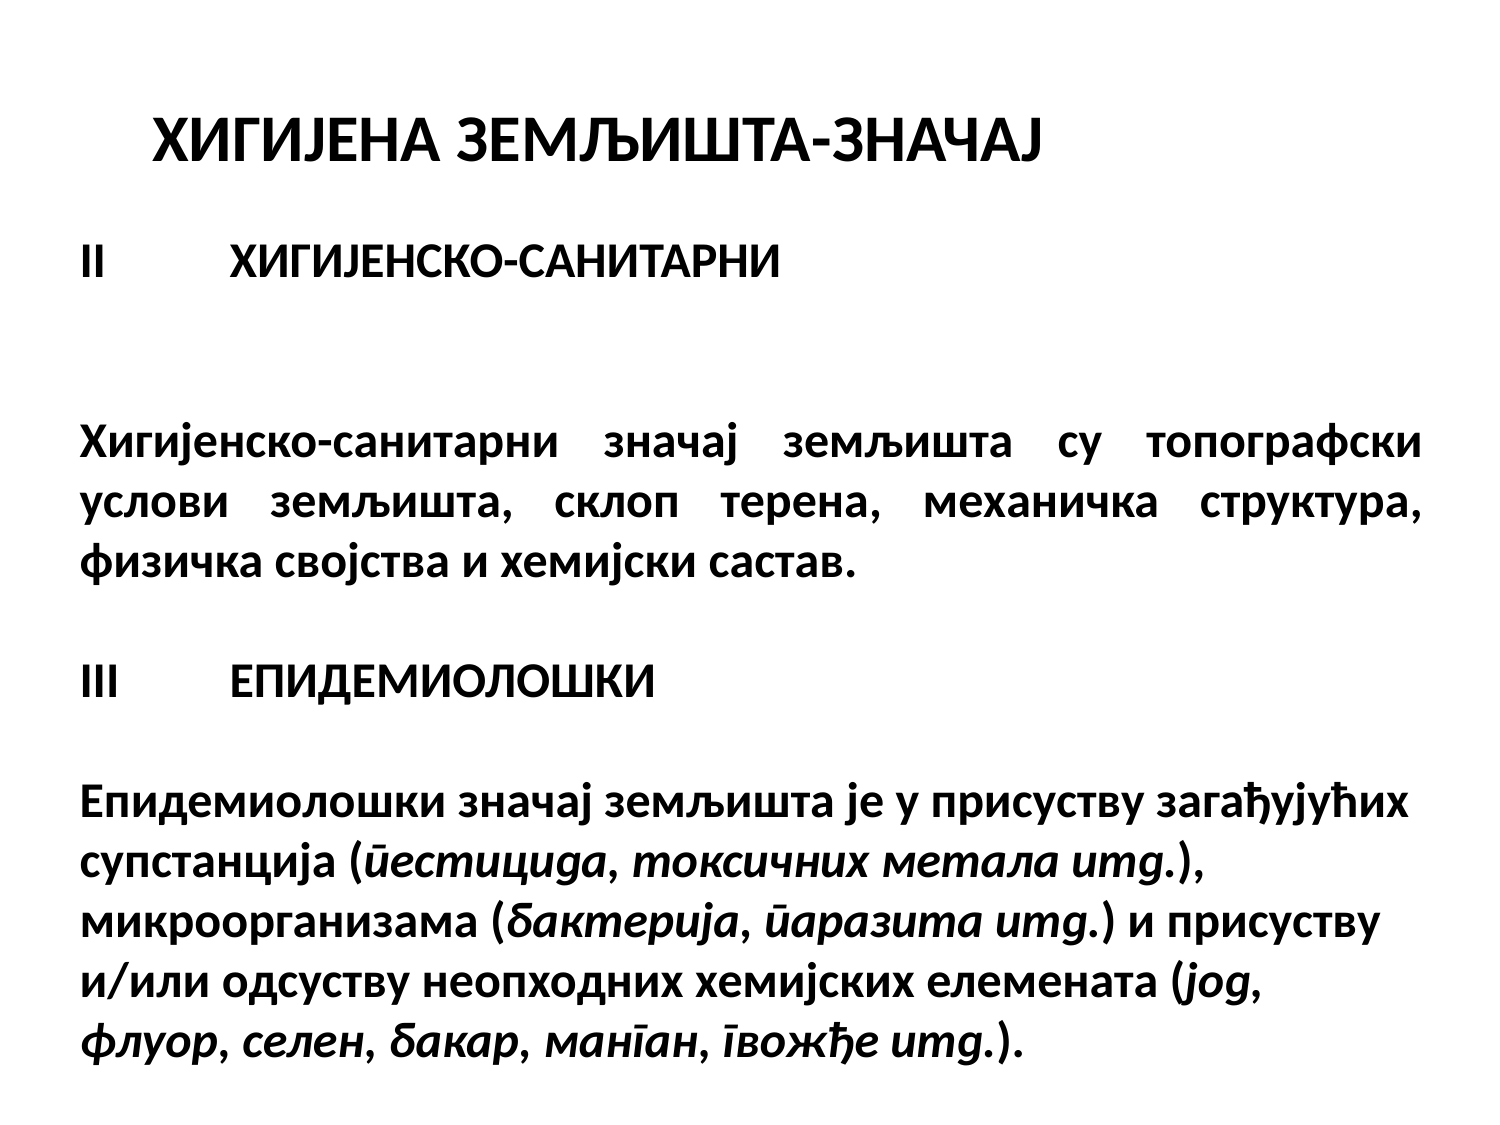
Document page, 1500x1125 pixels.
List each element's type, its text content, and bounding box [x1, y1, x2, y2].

text_box ХИГИЈЕНА ЗЕМЉИШТА-ЗНАЧАЈ [137, 87, 1413, 183]
text_box II ХИГИЈЕНСКО-САНИТАРНИ Хигијенско-санитарни значај земљишта су топографски услови земљишта, склоп терена, механичка структура, физичка својства и хемијски састав. III ЕПИДЕМИОЛОШКИ Епидемиолошки значај земљишта је у присуству загађујућих супстанција (пестицида, токсичних метала итд.), микроорганизама (бактерија, паразита итд.) и присуству и/или одсуству неопходних хемијских елемената (јод, флуор, селен, бакар, манган, гвожђе итд.). [64, 219, 1438, 1125]
